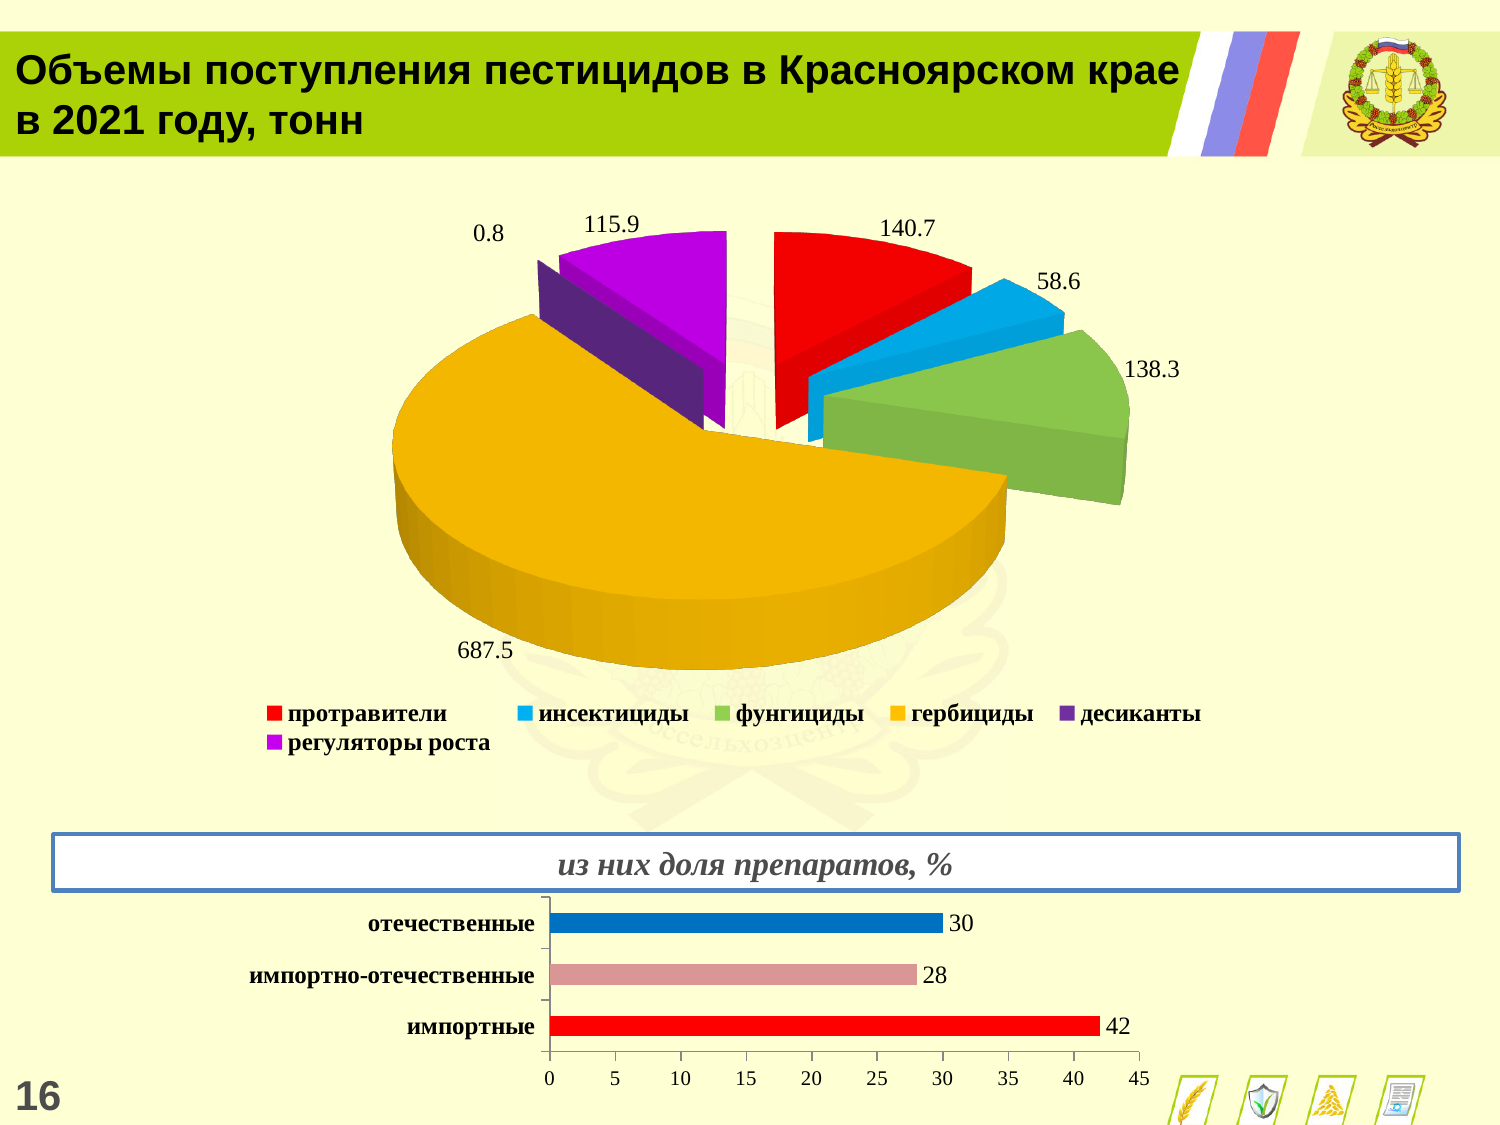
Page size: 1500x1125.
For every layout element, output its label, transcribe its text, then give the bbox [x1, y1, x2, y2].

picture [0, 0, 1500, 1125]
list Объемы поступления пестицидов в Красноярском крае в 2021 году, тонн [0, 31, 1202, 155]
chart [229, 892, 1170, 1095]
slide_number 16 [0, 1075, 89, 1112]
list из них доля препаратов, % [51, 832, 1461, 893]
chart [229, 160, 1259, 776]
